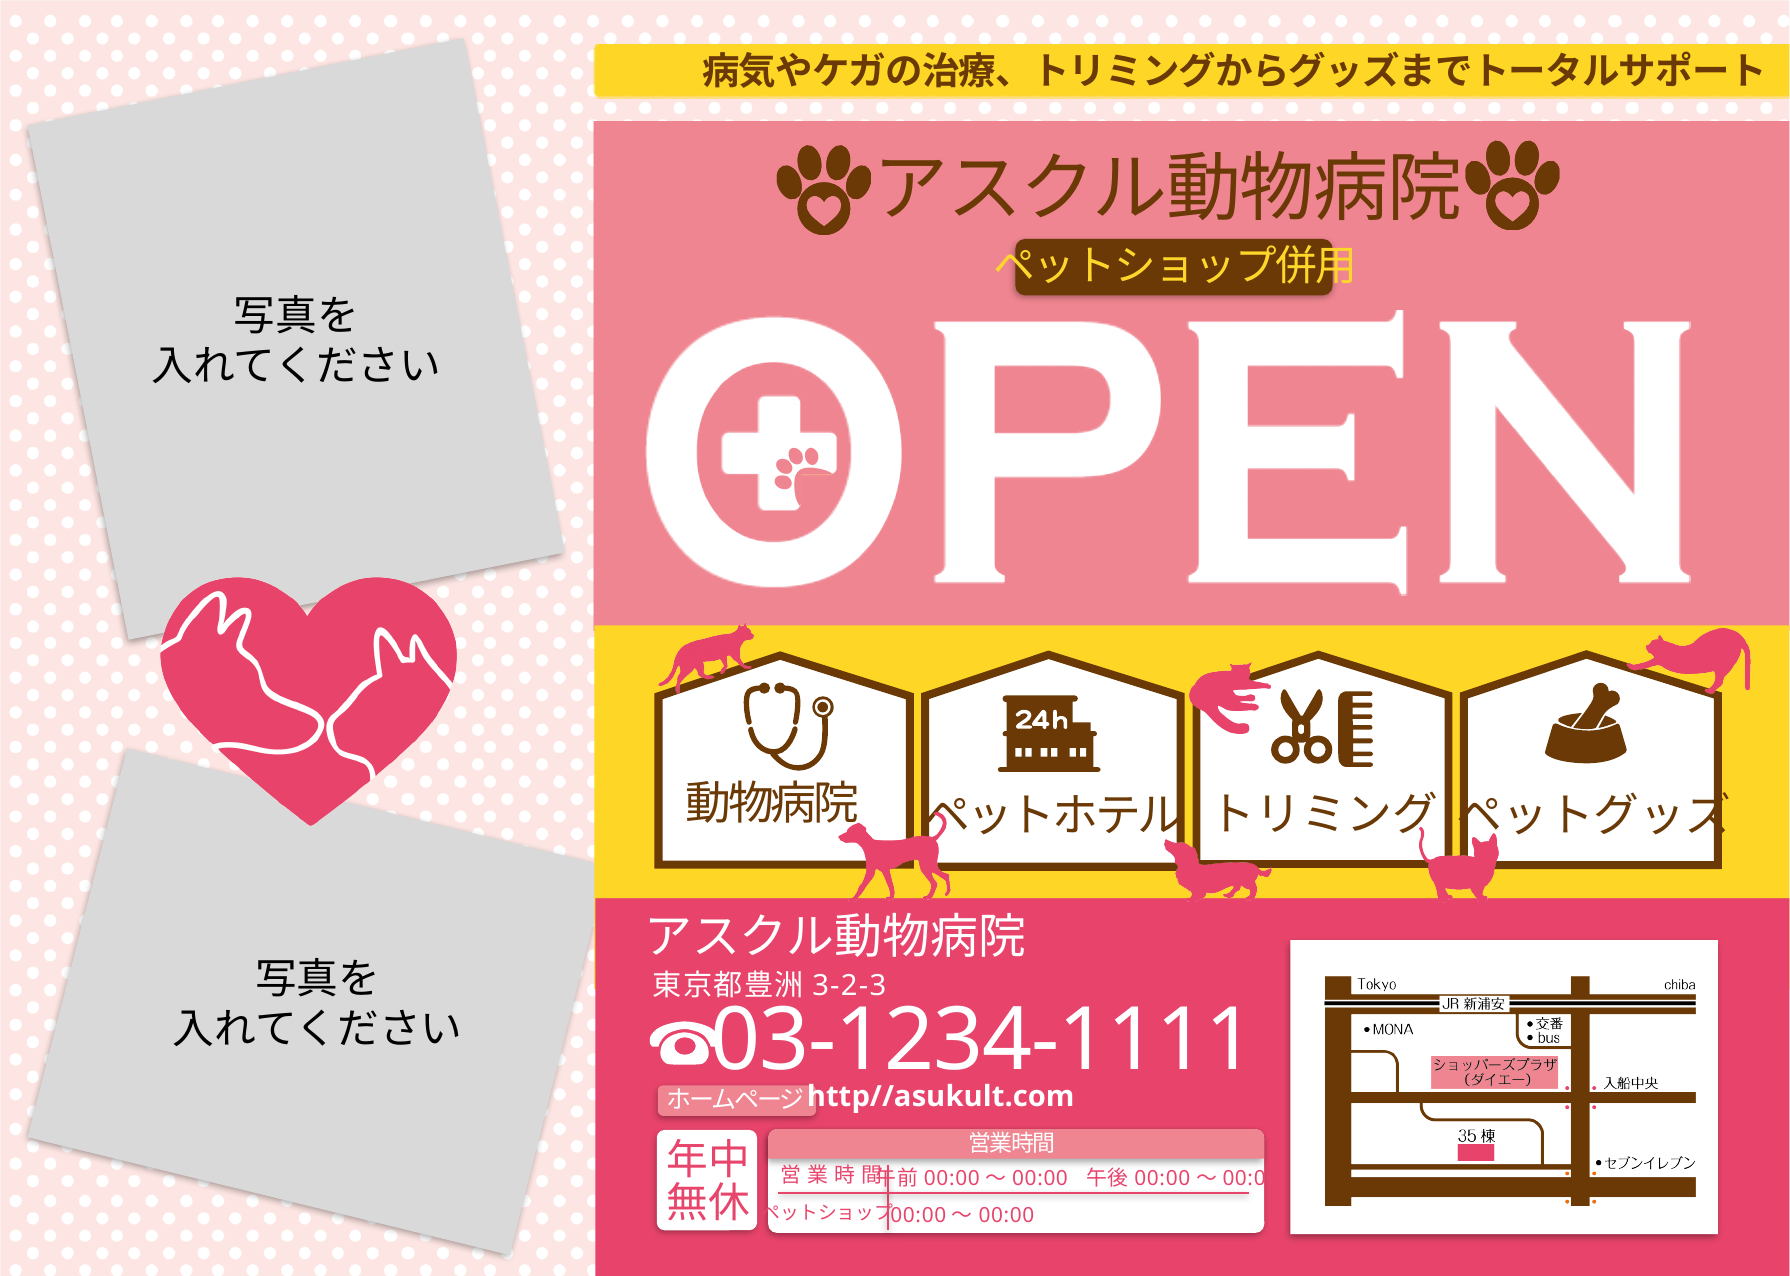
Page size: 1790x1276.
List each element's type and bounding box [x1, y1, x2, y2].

text_box [1460, 650, 1721, 870]
text_box [1192, 650, 1452, 868]
text_box [655, 651, 914, 869]
picture [0, 0, 1790, 1276]
text_box [922, 650, 1185, 871]
